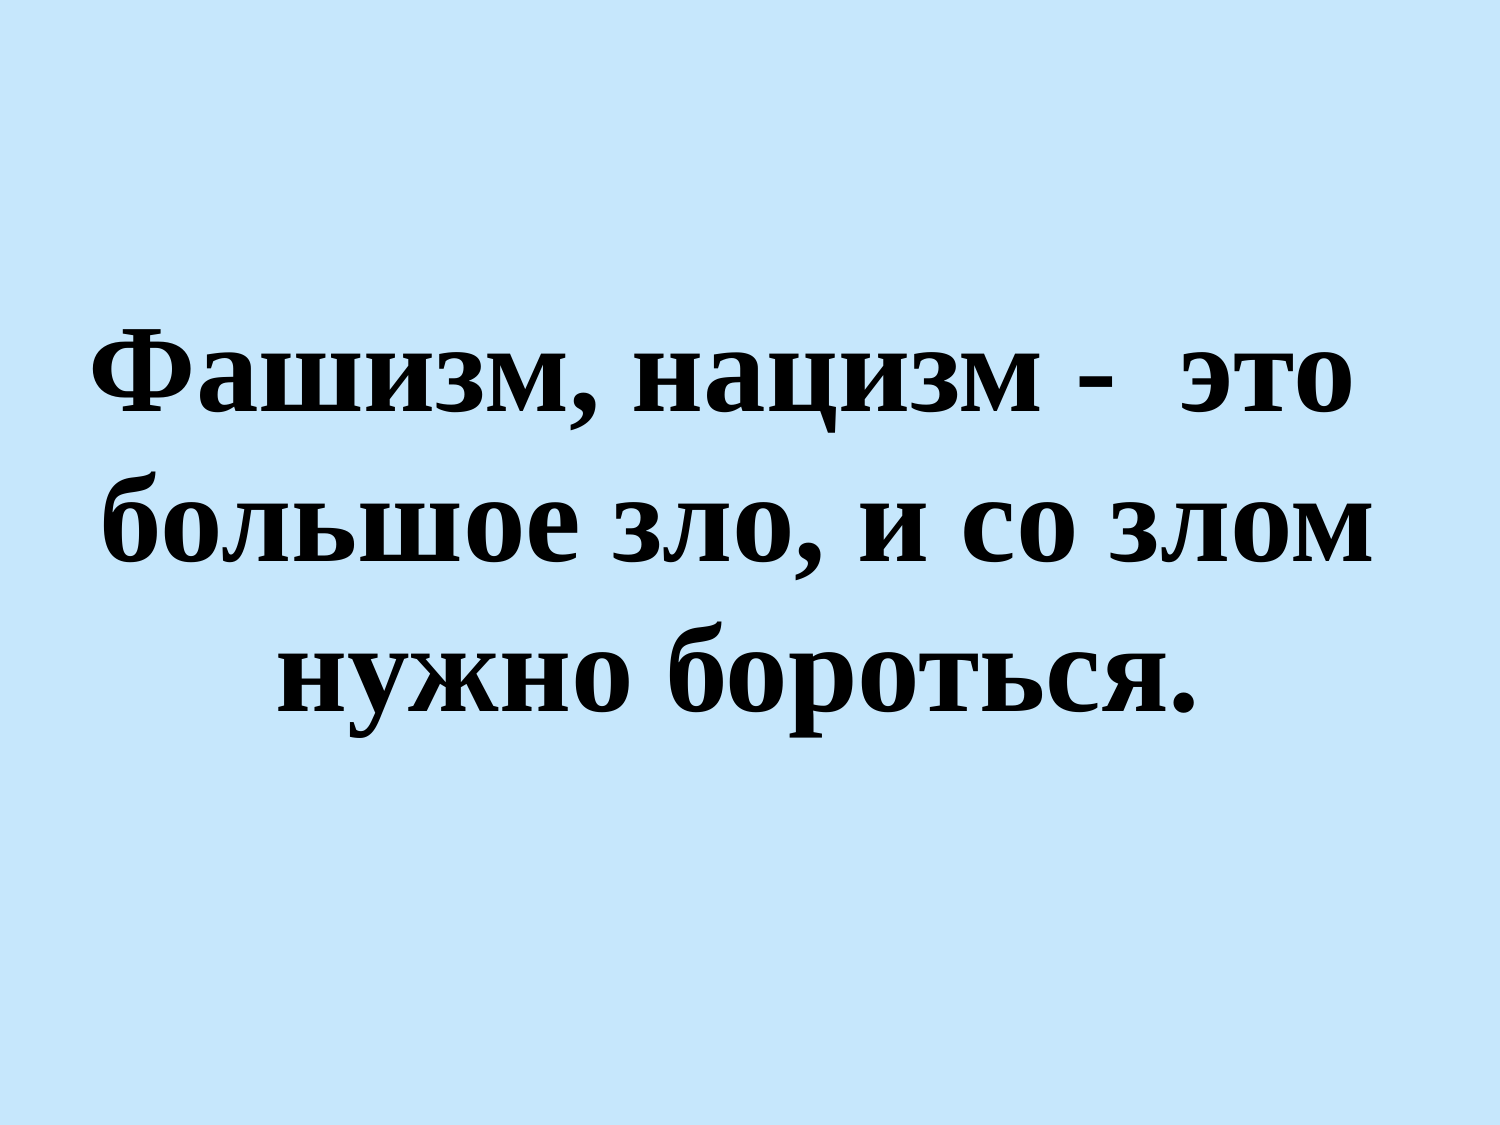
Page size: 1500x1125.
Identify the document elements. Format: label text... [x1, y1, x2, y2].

text_box Фашизм, нацизм - это большое зло, и со злом нужно бороться. [64, 278, 1412, 514]
